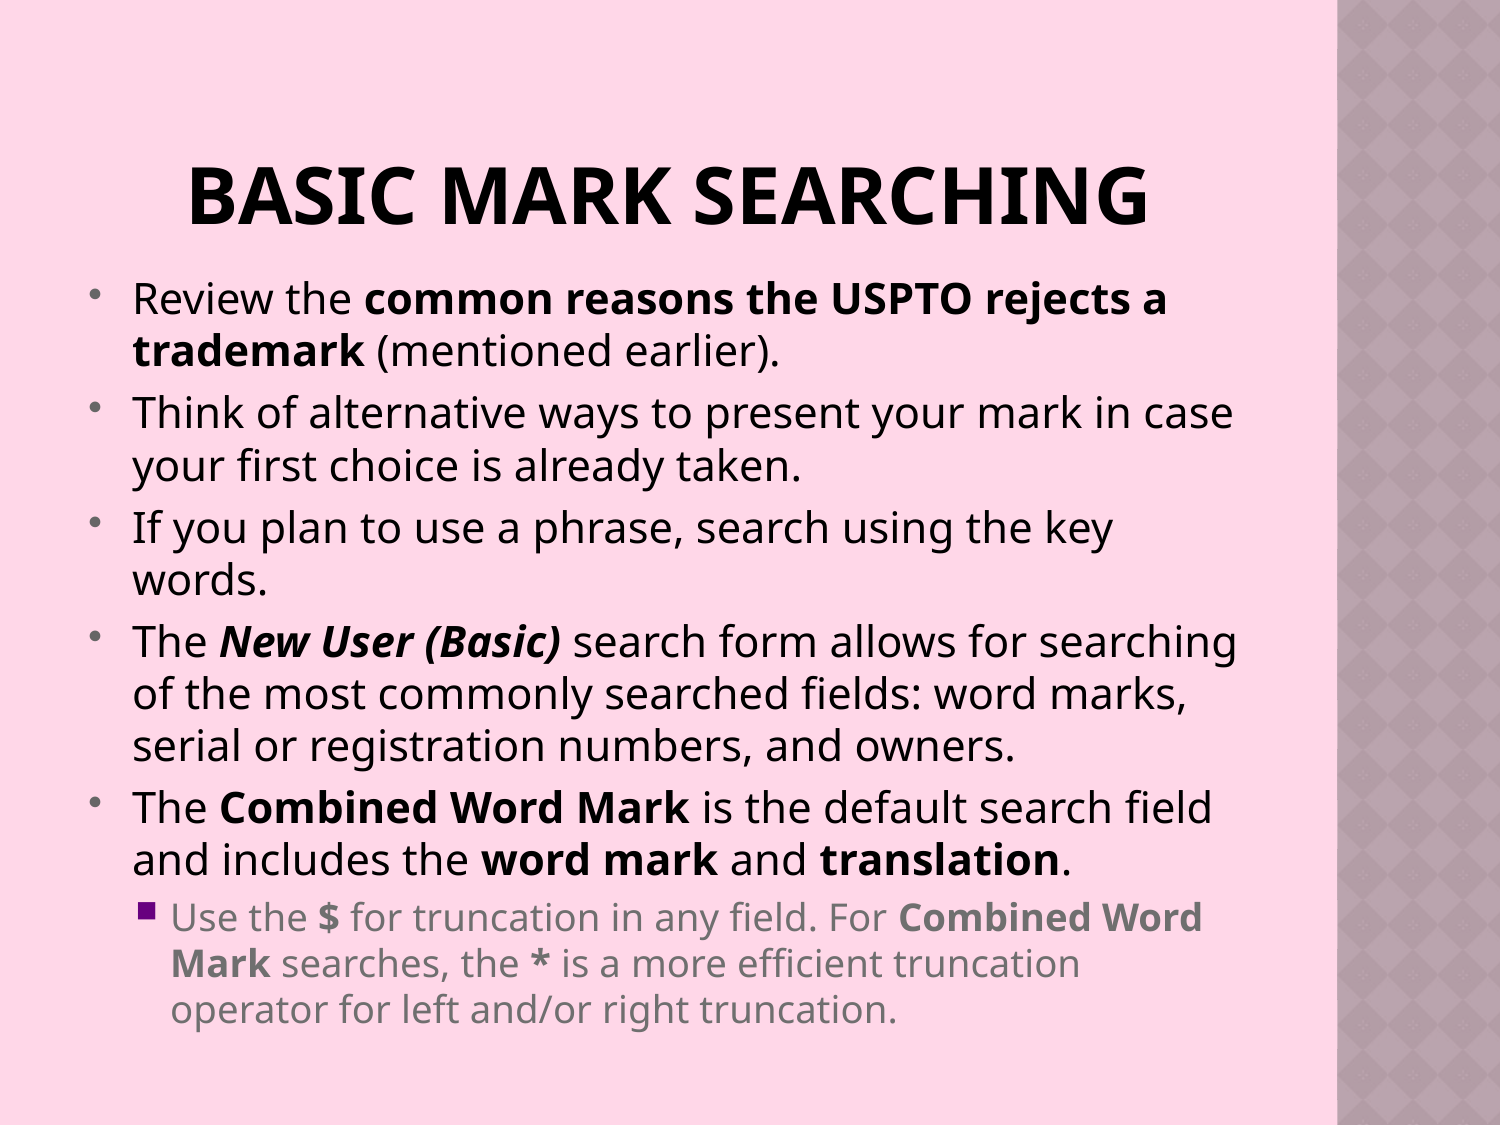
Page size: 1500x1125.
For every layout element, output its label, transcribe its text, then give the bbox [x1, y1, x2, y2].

list Review the common reasons the USPTO rejects a trademark (mentioned earlier). Think of alternative ways to present your mark in case your first choice is already taken. If you plan to use a phrase, search using the key words. The New User (Basic) search form allows for searching of the most commonly searched fields: word marks, serial or registration numbers, and owners. The Combined Word Mark is the default search field and includes the word mark and translation. Use the $ for truncation in any field. For Combined Word Mark searches, the * is a more efficient truncation operator for left and/or right truncation. [75, 264, 1263, 1059]
title Basic Mark Searching [75, 52, 1263, 240]
